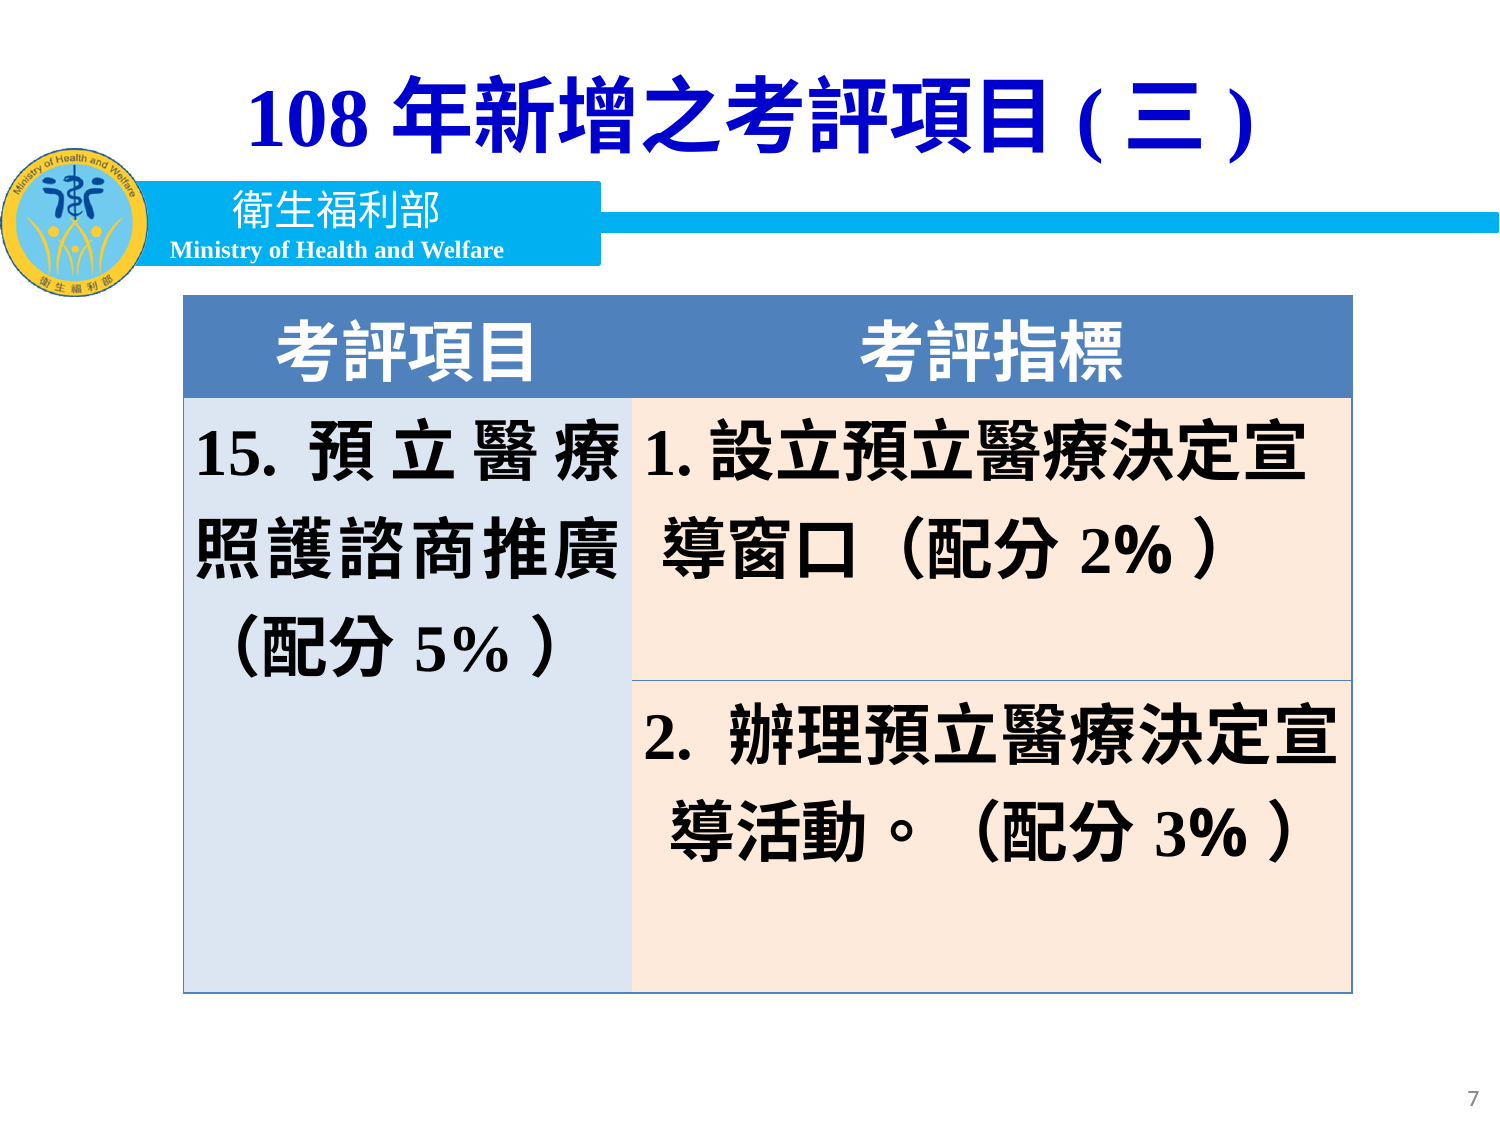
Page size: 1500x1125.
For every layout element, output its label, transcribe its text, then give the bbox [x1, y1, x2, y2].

table_cell 2. 辦理預立醫療決定宣導活動。（配分3%） [632, 681, 1351, 992]
slide_number 7 [1144, 1069, 1495, 1125]
picture [0, 148, 148, 297]
title 108年新增之考評項目(三) [74, 18, 1426, 207]
table_cell 15.預立醫療照護諮商推廣（配分5%） [184, 398, 632, 992]
table_cell 1.設立預立醫療決定宣導窗口（配分2%） [632, 398, 1351, 680]
table_header 考評指標 [632, 297, 1351, 396]
table_header 考評項目 [184, 297, 632, 396]
